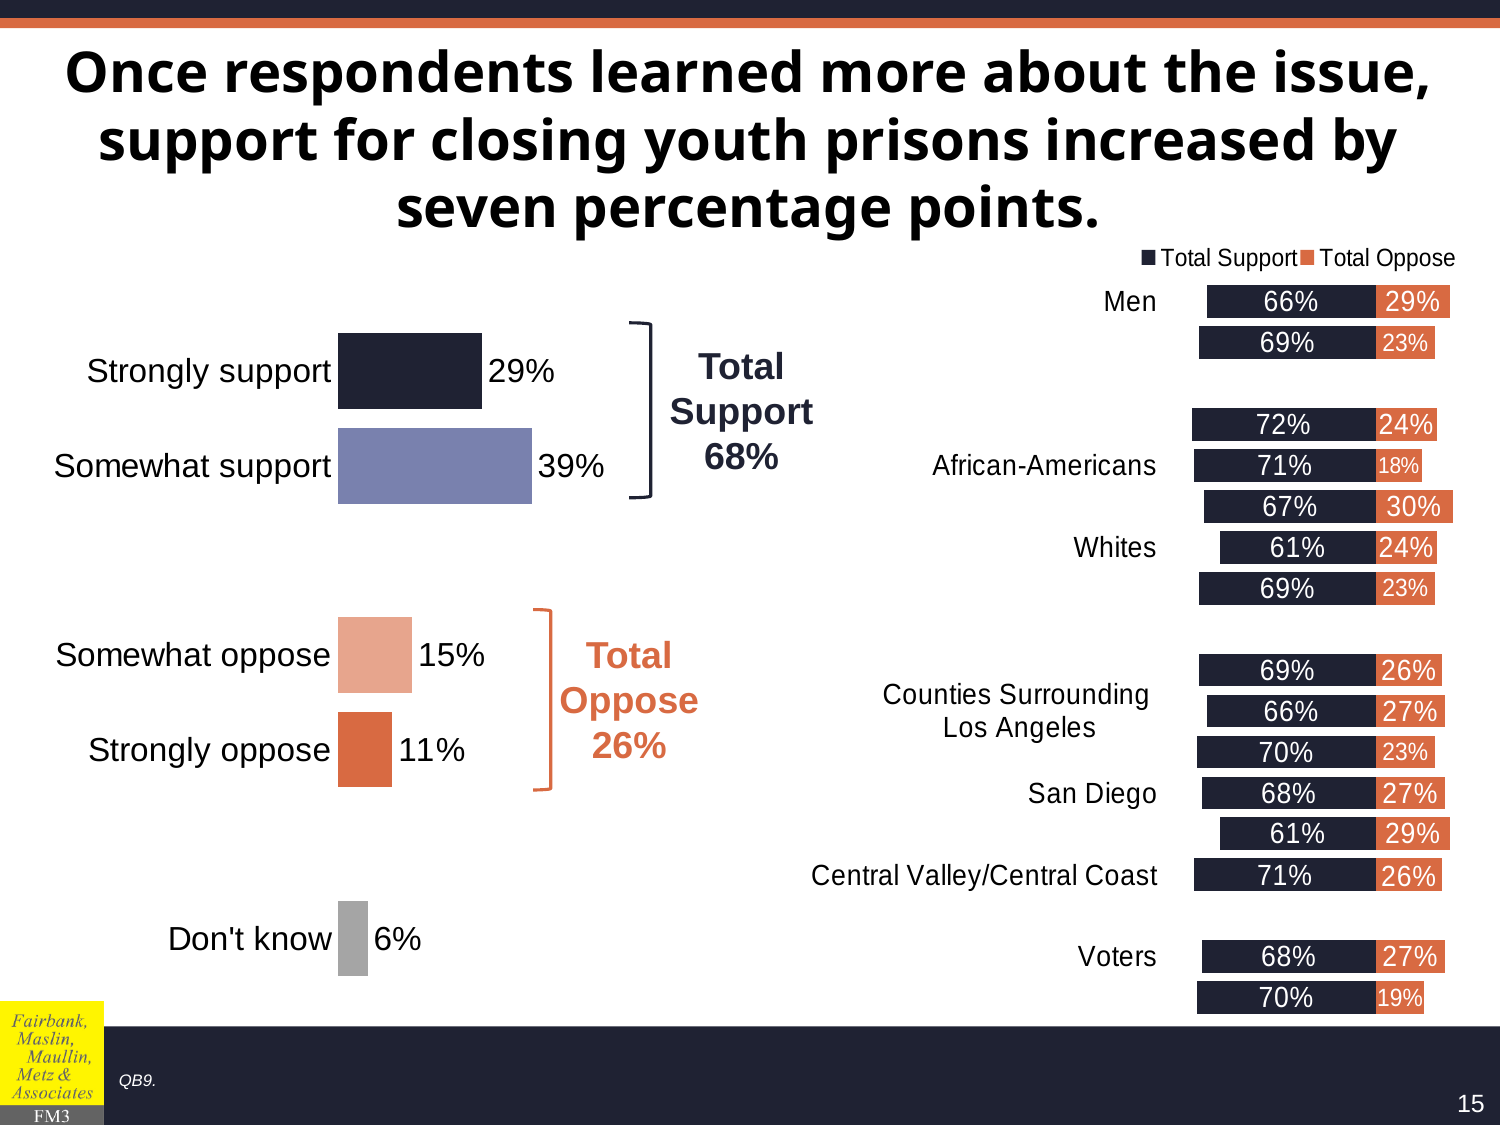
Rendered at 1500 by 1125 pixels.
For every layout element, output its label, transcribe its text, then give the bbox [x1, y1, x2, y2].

chart [23, 295, 651, 1041]
title Once respondents learned more about the issue, support for closing youth prisons increased by seven percentage points. [16, 29, 1481, 205]
text_box Total Support 68% [656, 334, 805, 485]
chart [810, 238, 1481, 1035]
list QB9. [103, 1034, 1440, 1125]
picture [0, 1001, 103, 1125]
text_box Total Oppose 26% [656, 623, 719, 774]
